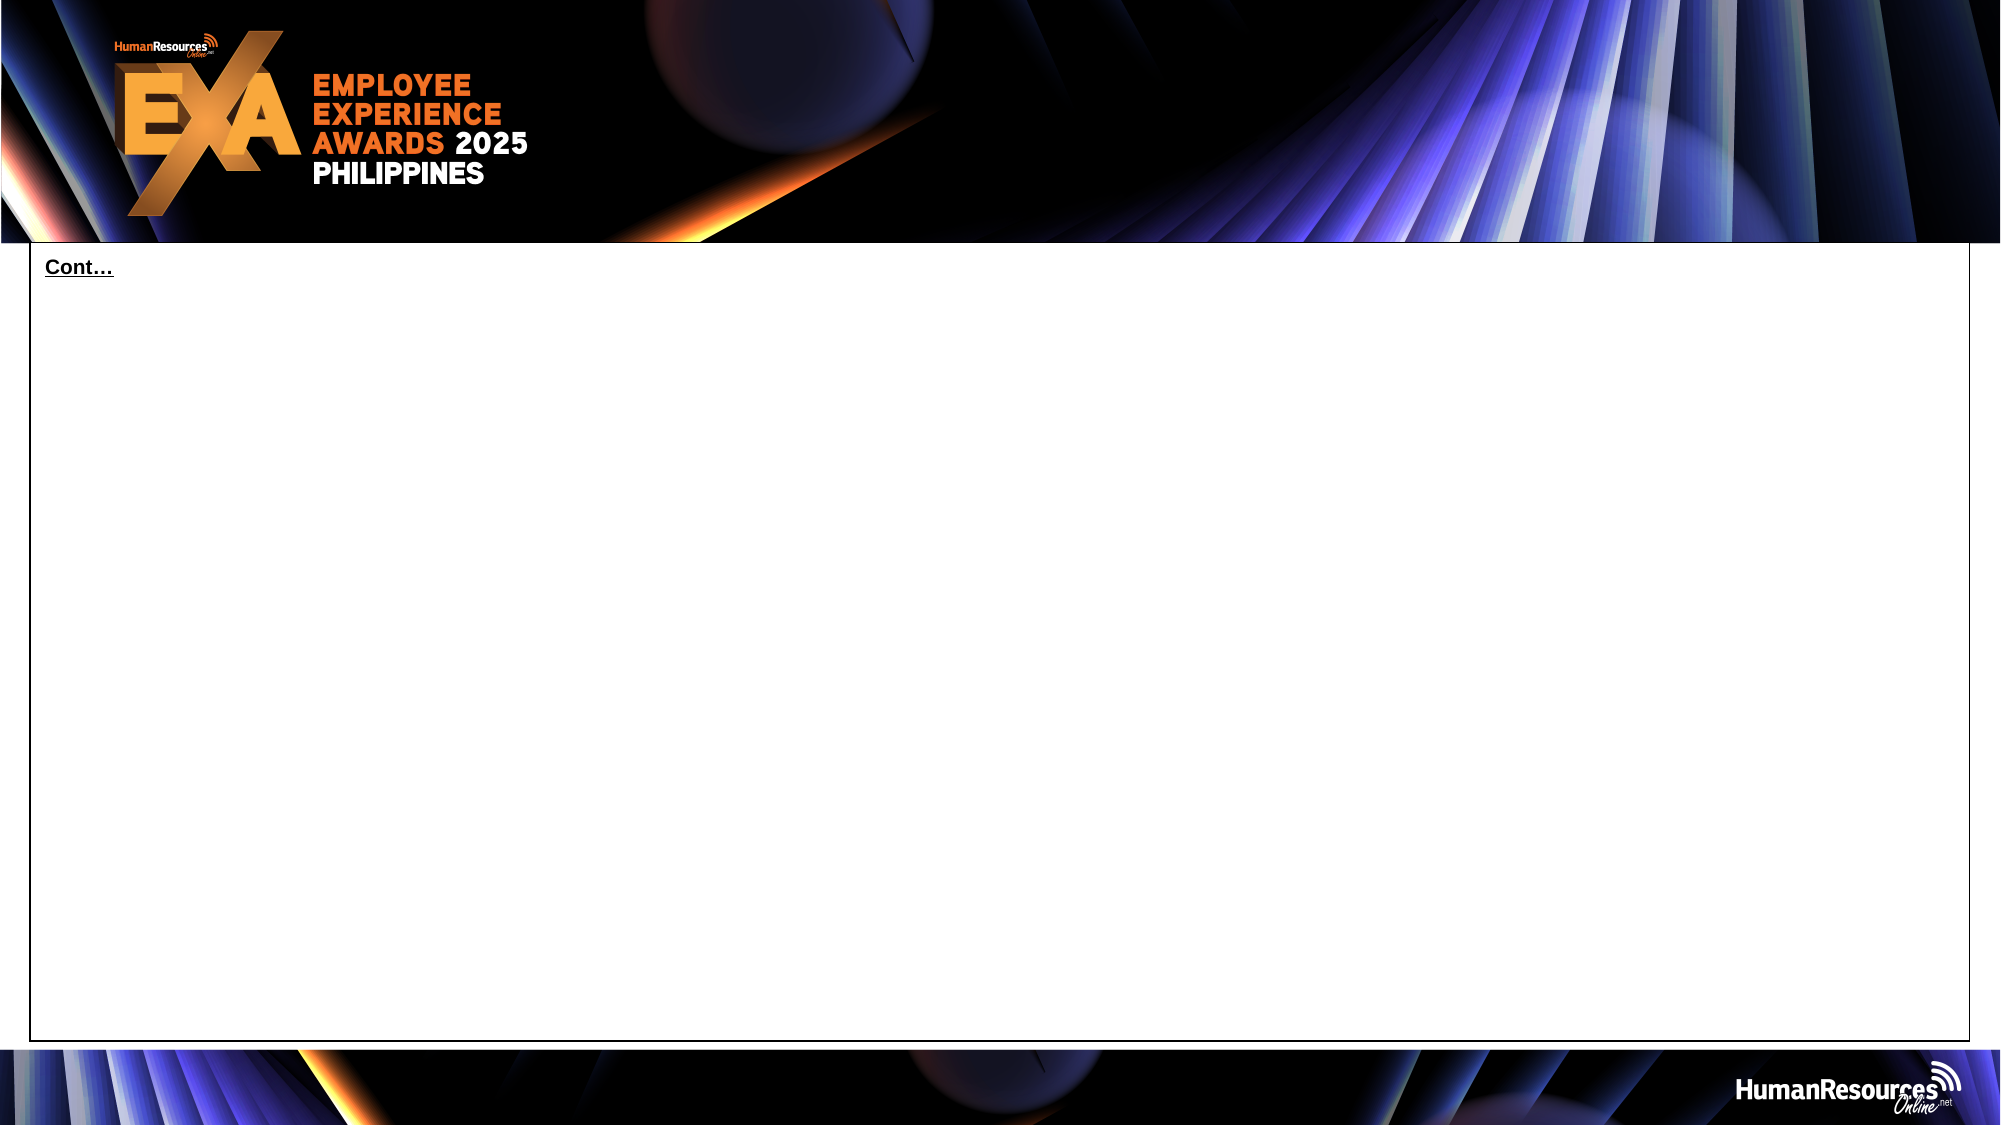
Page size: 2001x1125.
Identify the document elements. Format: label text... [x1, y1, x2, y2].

text_box Cont… [30, 242, 1970, 1042]
picture [0, 0, 2001, 1125]
